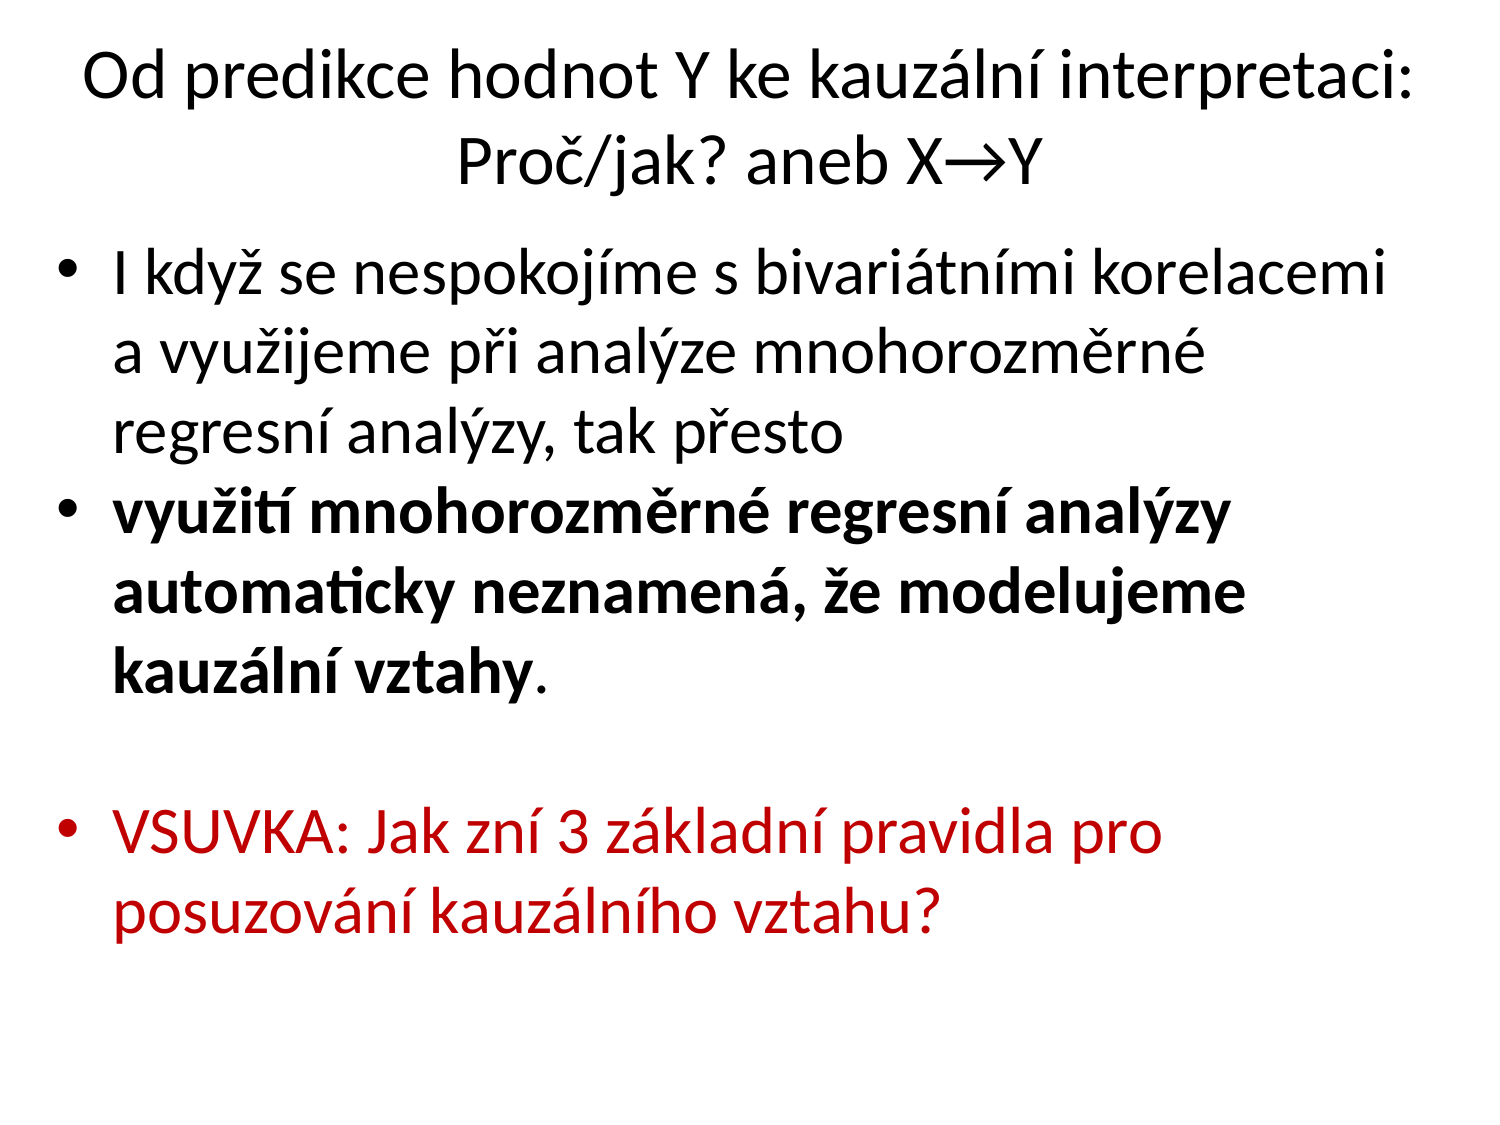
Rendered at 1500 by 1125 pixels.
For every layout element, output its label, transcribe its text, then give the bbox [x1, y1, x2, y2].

title Od predikce hodnot Y ke kauzální interpretaci: Proč/jak? aneb X→Y [29, 19, 1471, 207]
list I když se nespokojíme s bivariátními korelacemi a využijeme při analýze mnohorozměrné regresní analýzy, tak přesto využití mnohorozměrné regresní analýzy automaticky neznamená, že modelujeme kauzální vztahy. VSUVKA: Jak zní 3 základní pravidla pro posuzování kauzálního vztahu? [41, 219, 1425, 1083]
